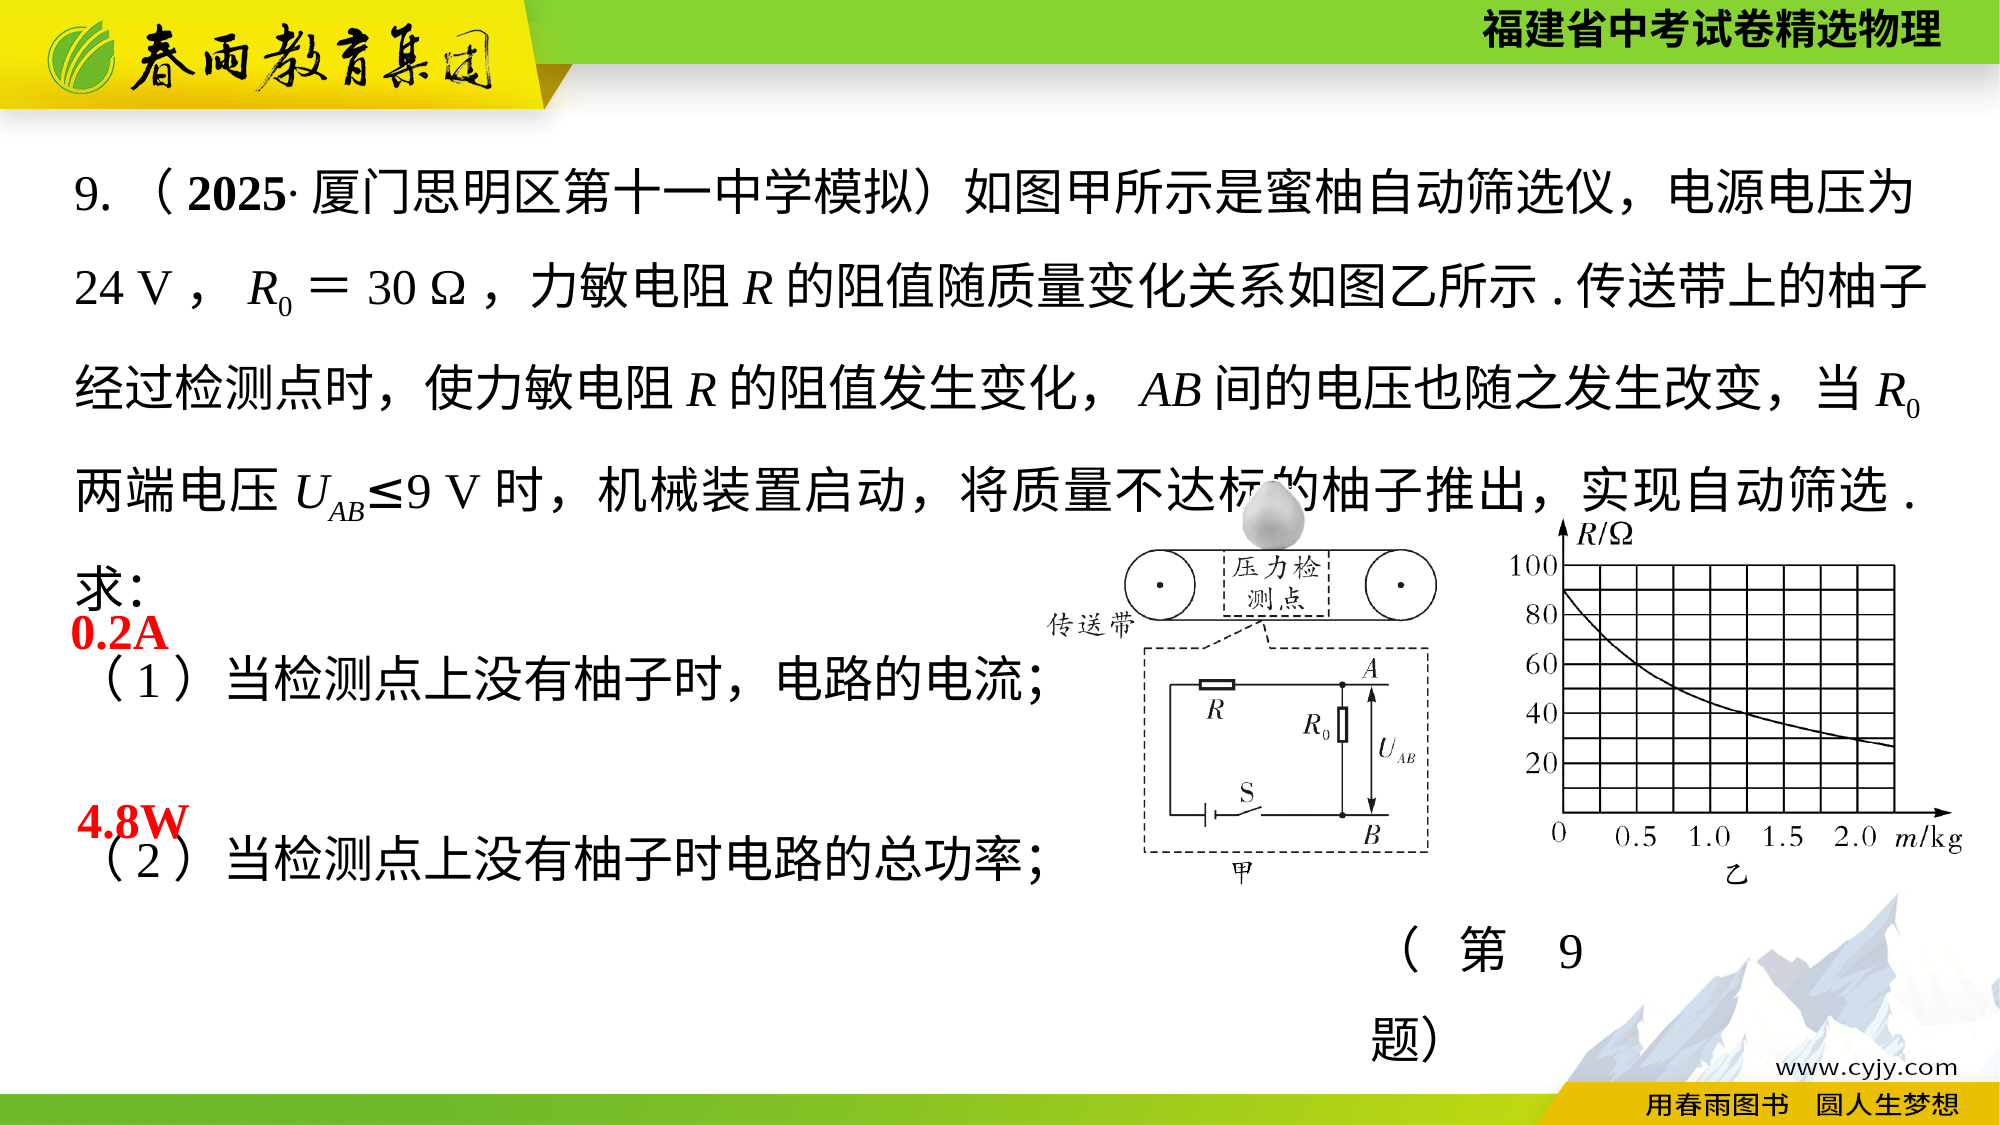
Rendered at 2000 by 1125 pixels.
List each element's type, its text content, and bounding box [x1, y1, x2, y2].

picture [0, 0, 2000, 1125]
text_box 0.2A [55, 562, 184, 668]
list 9.（2025∙厦门思明区第十一中学模拟）如图甲所示是蜜柚自动筛选仪，电源电压为24 V，R0＝30 Ω，力敏电阻R的阻值随质量变化关系如图乙所示.传送带上的柚子经过检测点时，使力敏电阻R的阻值发生变化，AB间的电压也随之发生改变，当R0两端电压UAB≤9 V时，机械装置启动，将质量不达标的柚子推出，实现自动筛选.求： （1）当检测点上没有柚子时，电路的电流； （2）当检测点上没有柚子时电路的总功率； [59, 122, 1944, 774]
text_box （第9题） [1355, 895, 1611, 987]
text_box 4.8W [62, 751, 205, 857]
